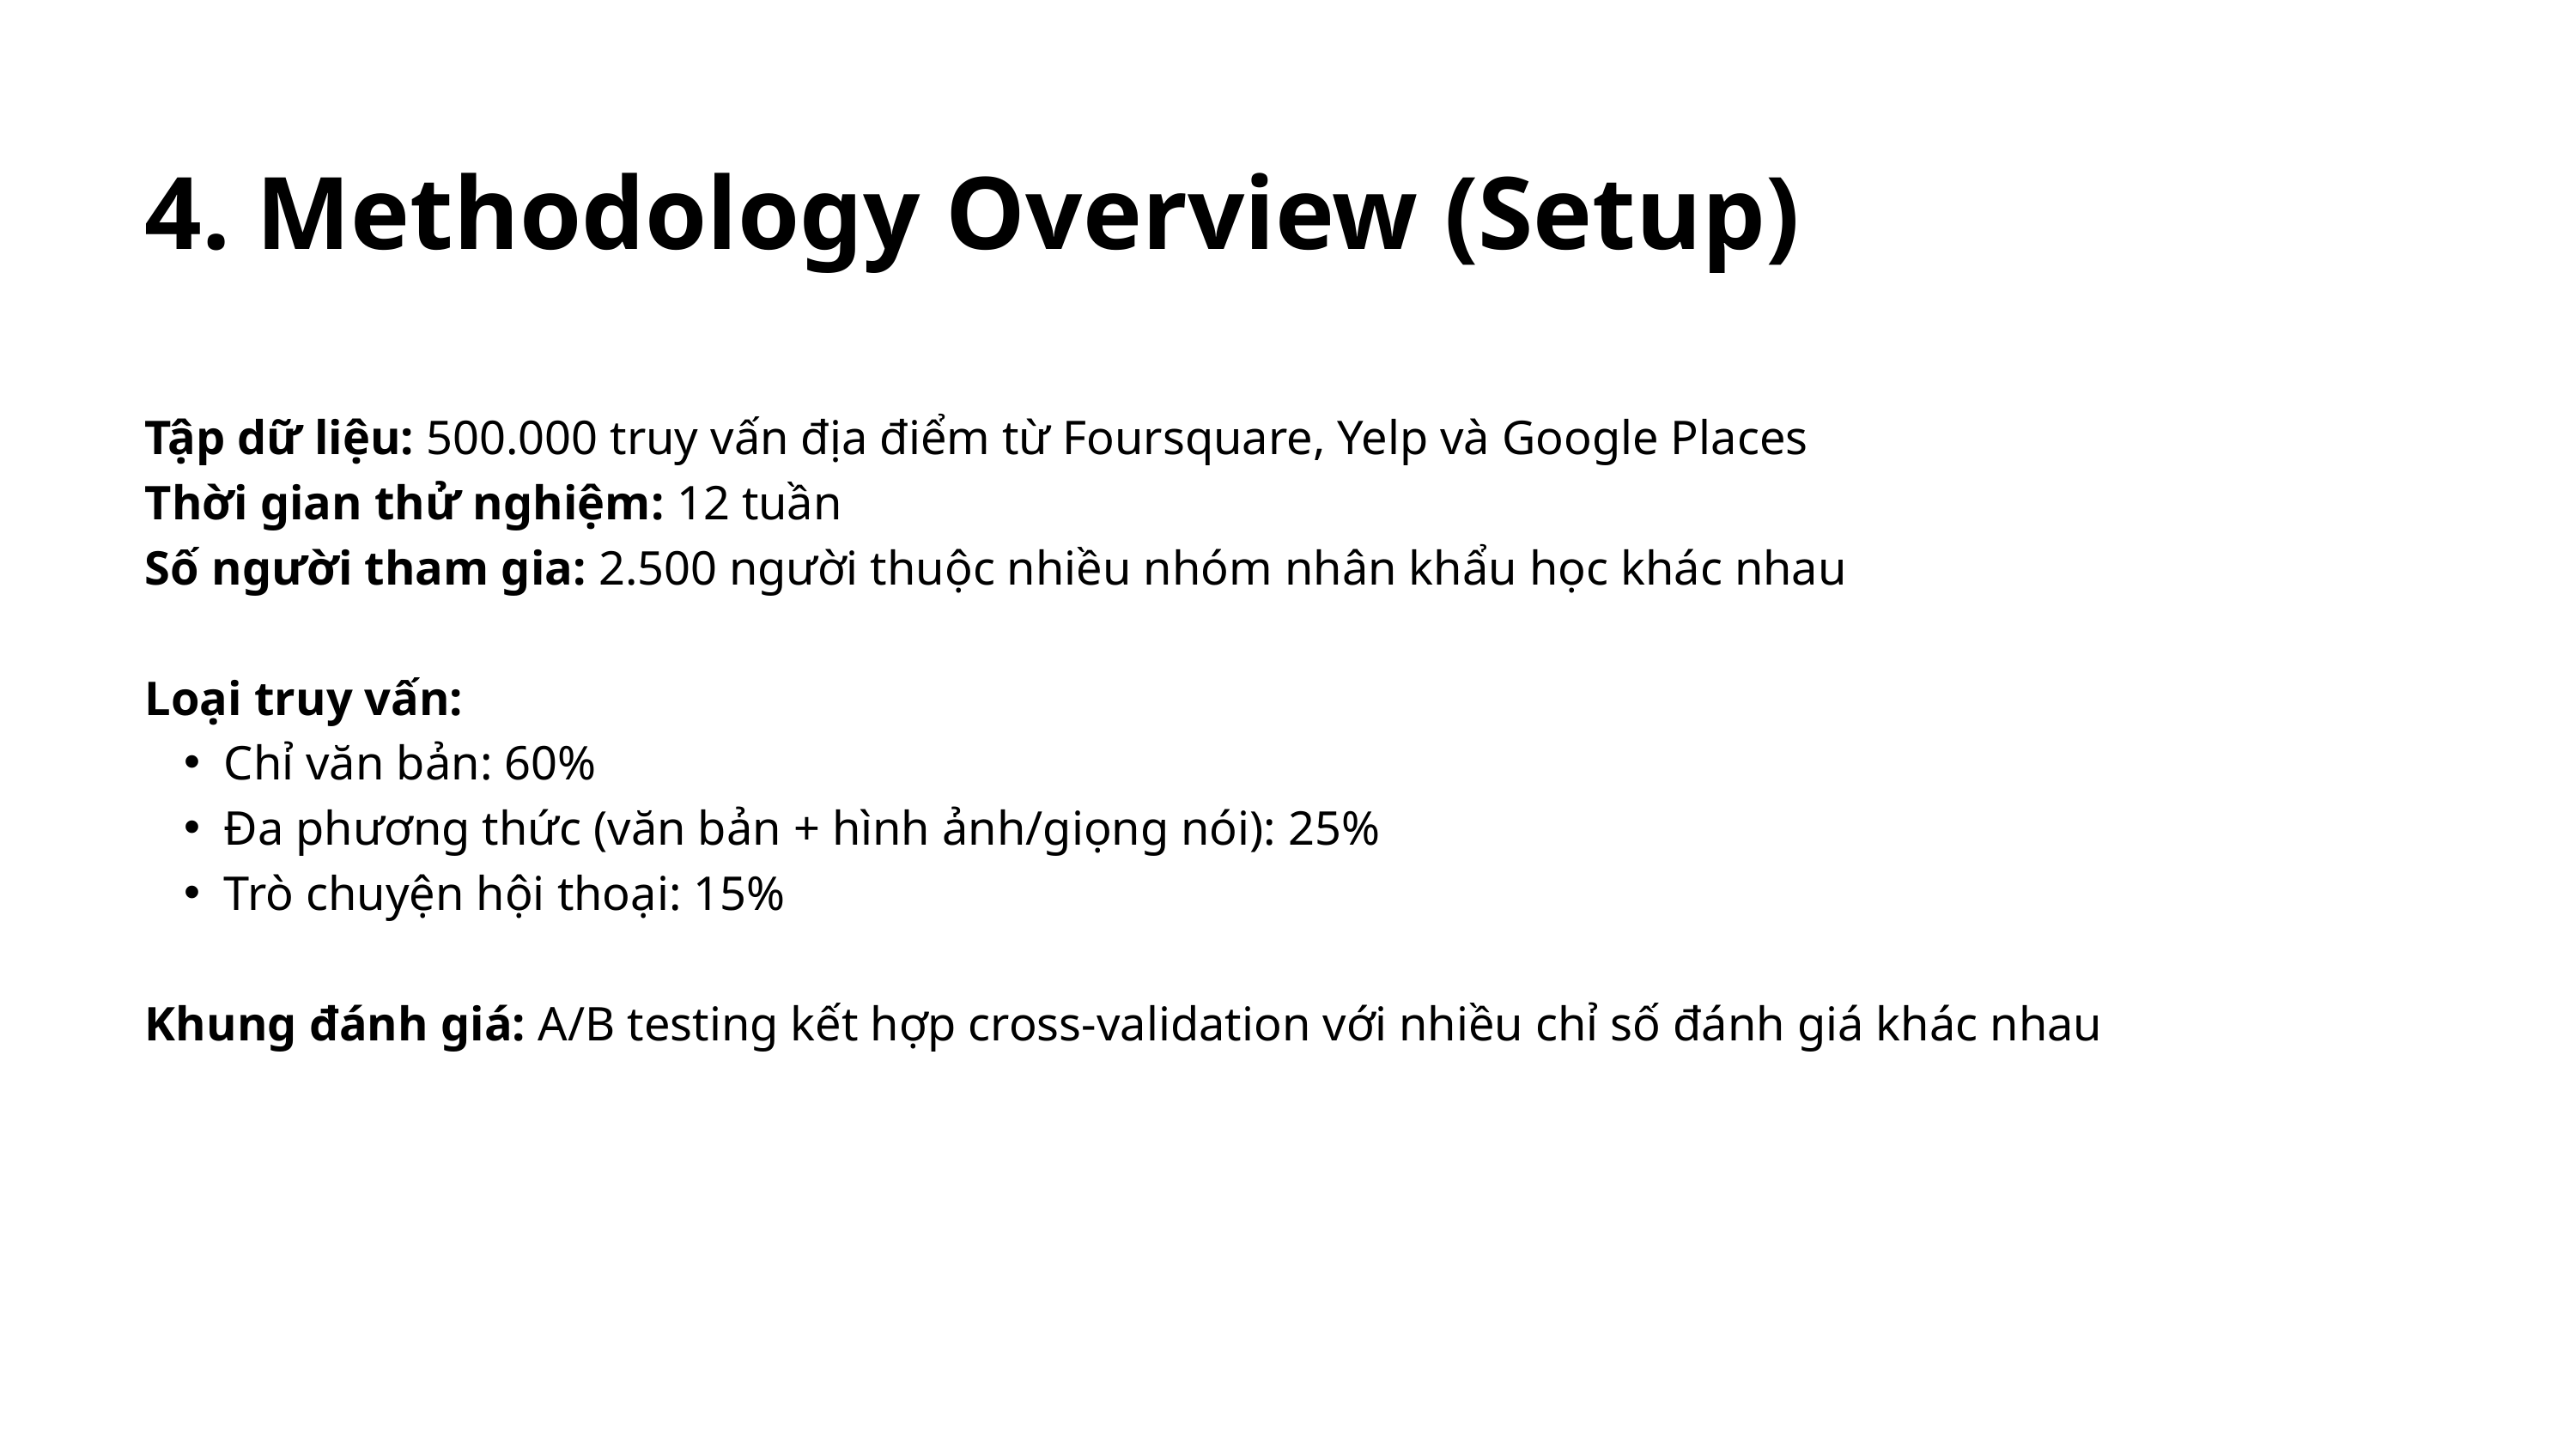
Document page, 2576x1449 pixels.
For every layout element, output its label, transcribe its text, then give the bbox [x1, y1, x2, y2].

text_box Tập dữ liệu: 500.000 truy vấn địa điểm từ Foursquare, Yelp và Google Places Thời gian thử nghiệm: 12 tuần Số người tham gia: 2.500 người thuộc nhiều nhóm nhân khẩu học khác nhau Loại truy vấn: Chỉ văn bản: 60% Đa phương thức (văn bản + hình ảnh/giọng nói): 25% Trò chuyện hội thoại: 15% Khung đánh giá: A/B testing kết hợp cross-validation với nhiều chỉ số đánh giá khác nhau [144, 398, 2432, 1050]
text_box 4. Methodology Overview (Setup) [144, 131, 2432, 270]
